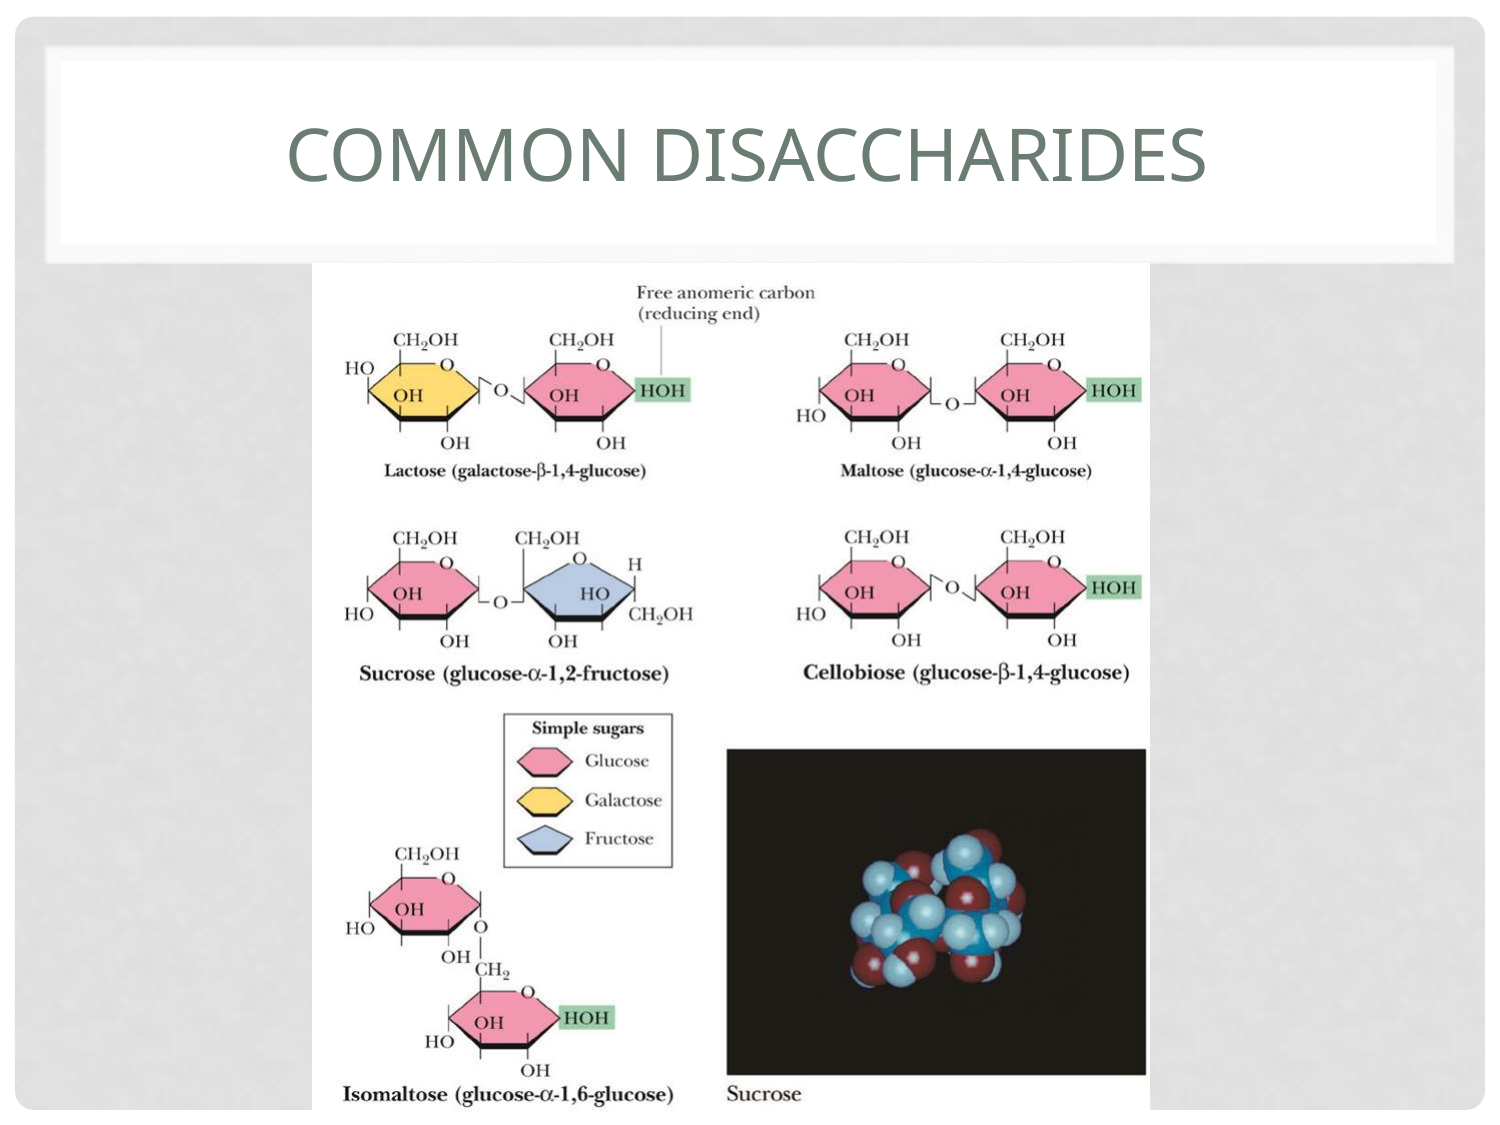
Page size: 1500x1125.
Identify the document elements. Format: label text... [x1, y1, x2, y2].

title Common disaccharides [69, 66, 1425, 238]
picture [312, 263, 1150, 1119]
